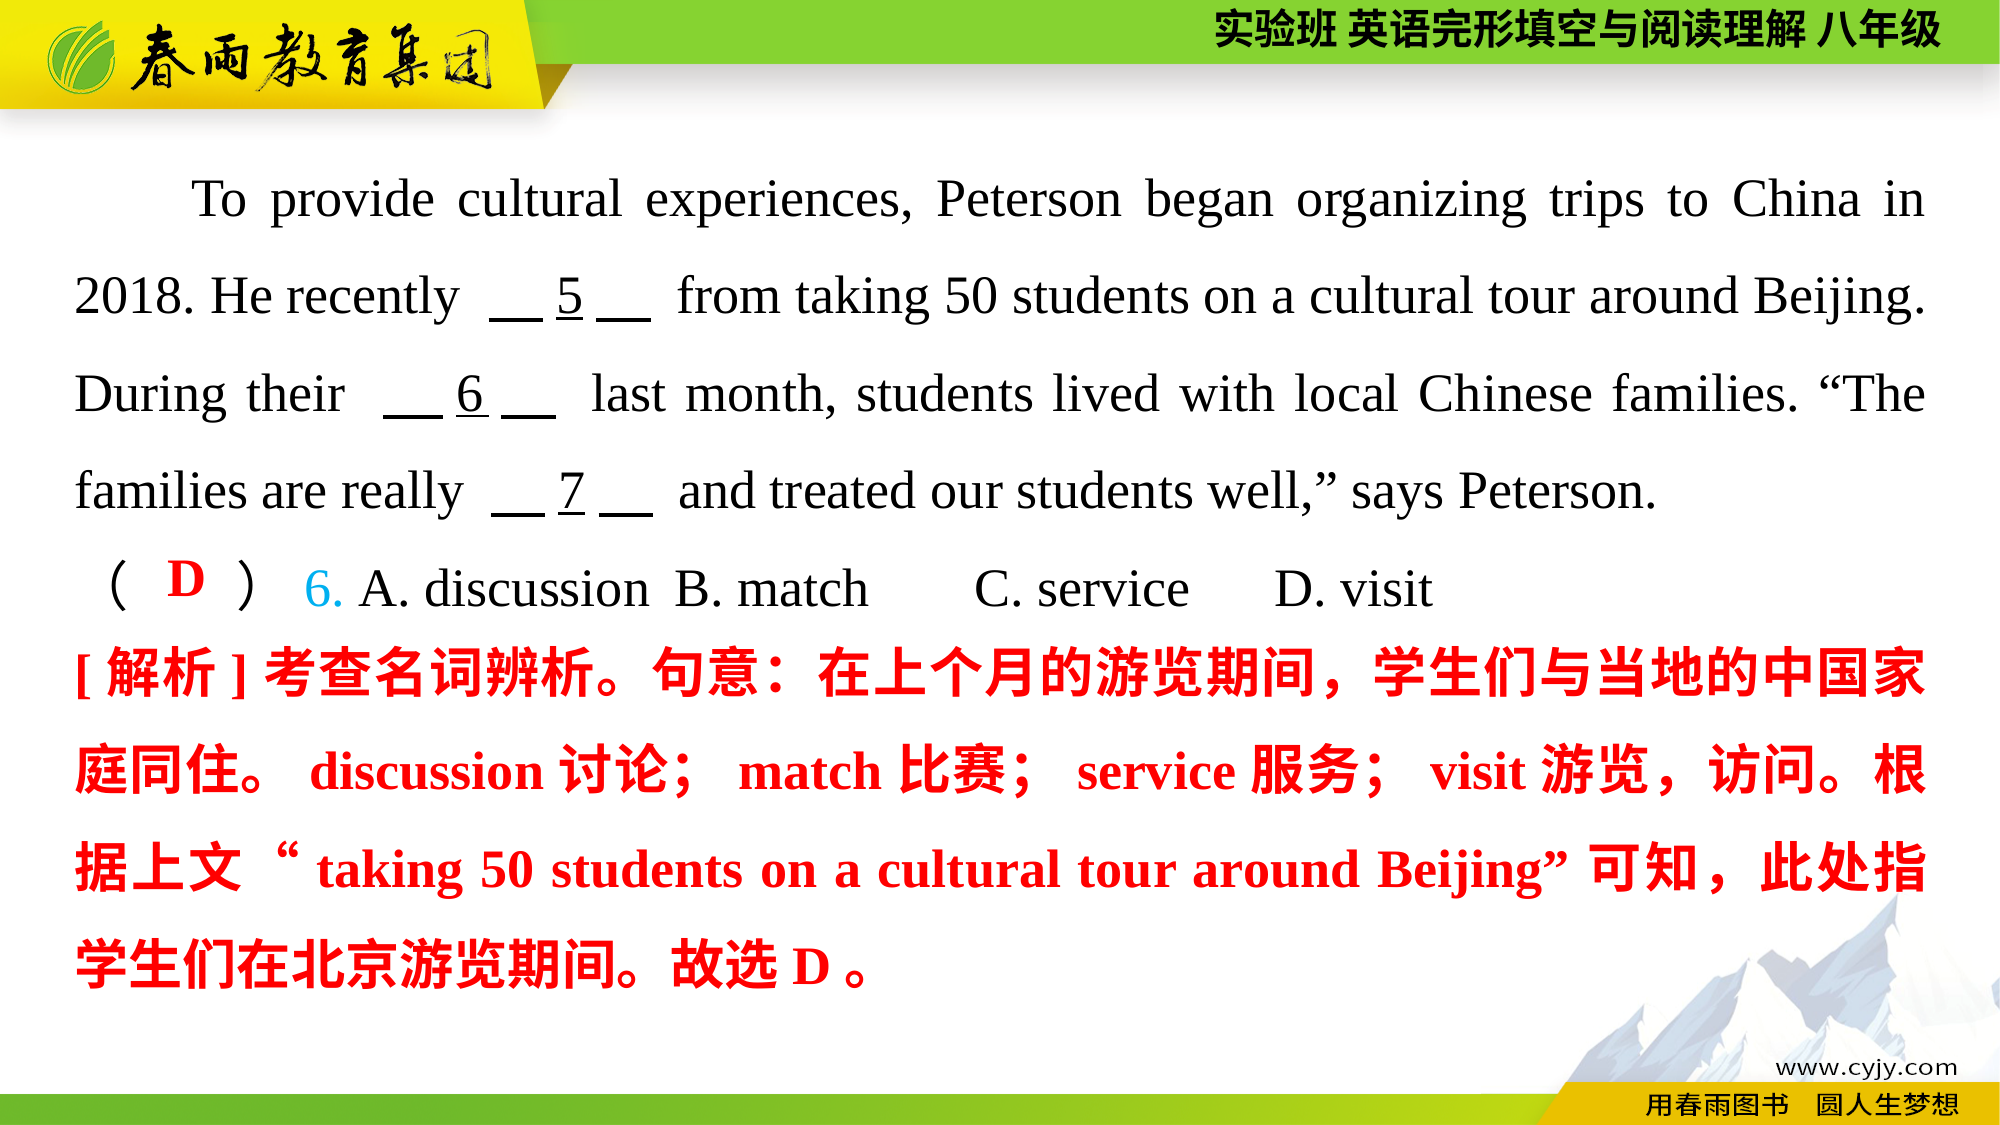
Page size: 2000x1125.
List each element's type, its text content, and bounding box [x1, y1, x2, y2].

list To provide cultural experiences, Peterson began organizing trips to China in 2018. He recently 5 from taking 50 students on a cultural tour around Beijing. During their 6 last month, students lived with local Chinese families. “The families are really 7 and treated our students well,” says Peterson. [59, 122, 1944, 512]
text_box [解析]考查名词辨析。句意：在上个月的游览期间，学生们与当地的中国家庭同住。discussion讨论；match比赛；service服务；visit游览，访问。根据上文“taking 50 students on a cultural tour around Beijing”可知，此处指学生们在北京游览期间。故选D。 [59, 598, 1944, 1003]
picture [0, 0, 2000, 1125]
text_box （ ）6. A. discussion B. match C. service D. visit [59, 512, 1944, 598]
text_box D [152, 534, 222, 598]
